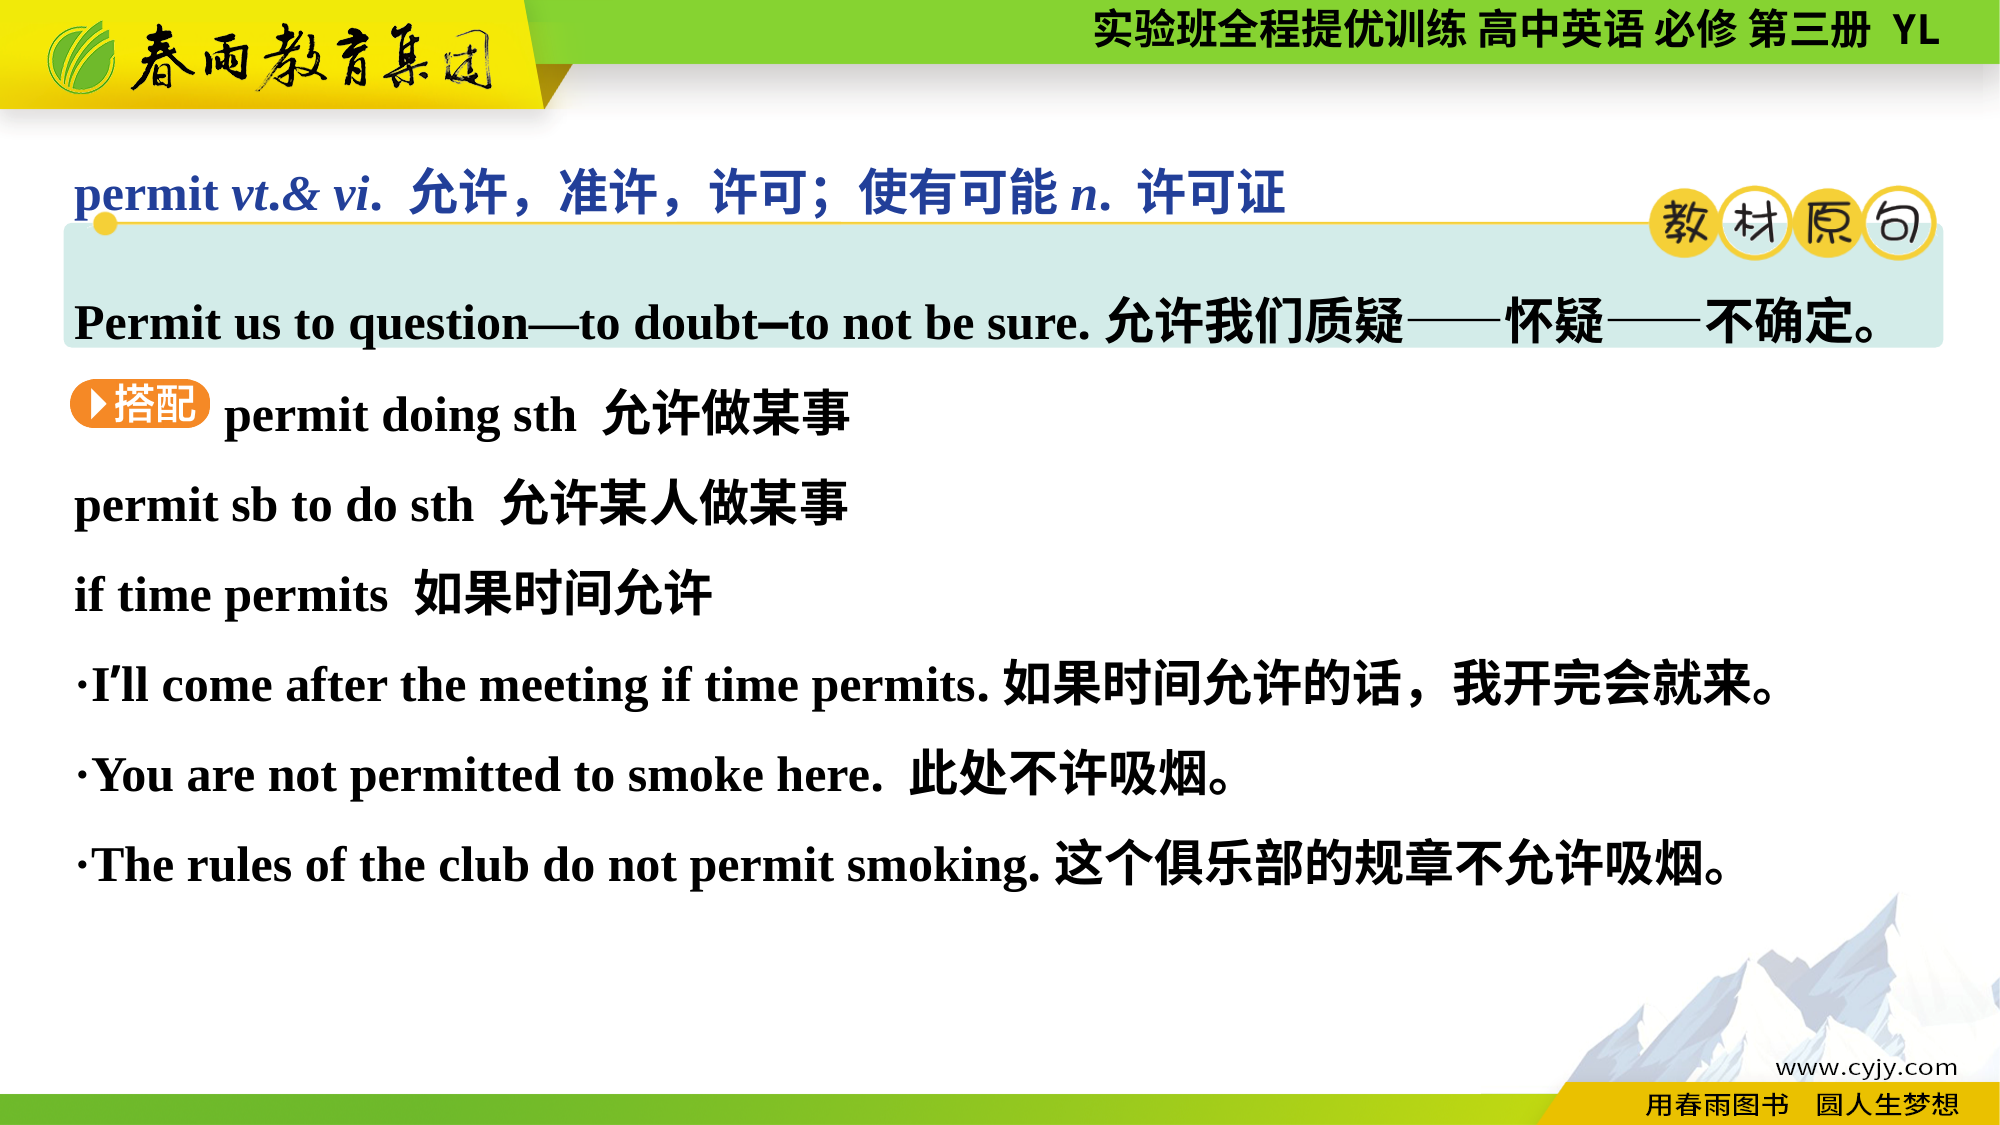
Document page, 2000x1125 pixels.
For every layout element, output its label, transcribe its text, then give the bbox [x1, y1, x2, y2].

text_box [87, 176, 1938, 263]
list permit vt.& vi. 允许，准许，许可；使有可能n. 许可证 Permit us to question—to doubt—to not be sure.允许我们质疑——怀疑——不确定。 [59, 122, 1944, 344]
picture [0, 0, 2000, 1125]
text_box permit doing sth 允许做某事 permit sb to do sth 允许某人做某事 if time permits 如果时间允许 ·I’ll come after the meeting if time permits.如果时间允许的话，我开完会就来。 ·You are not permitted to smoke here. 此处不许吸烟。 ·The rules of the club do not permit smoking.这个俱乐部的规章不允许吸烟。 [59, 344, 1944, 900]
